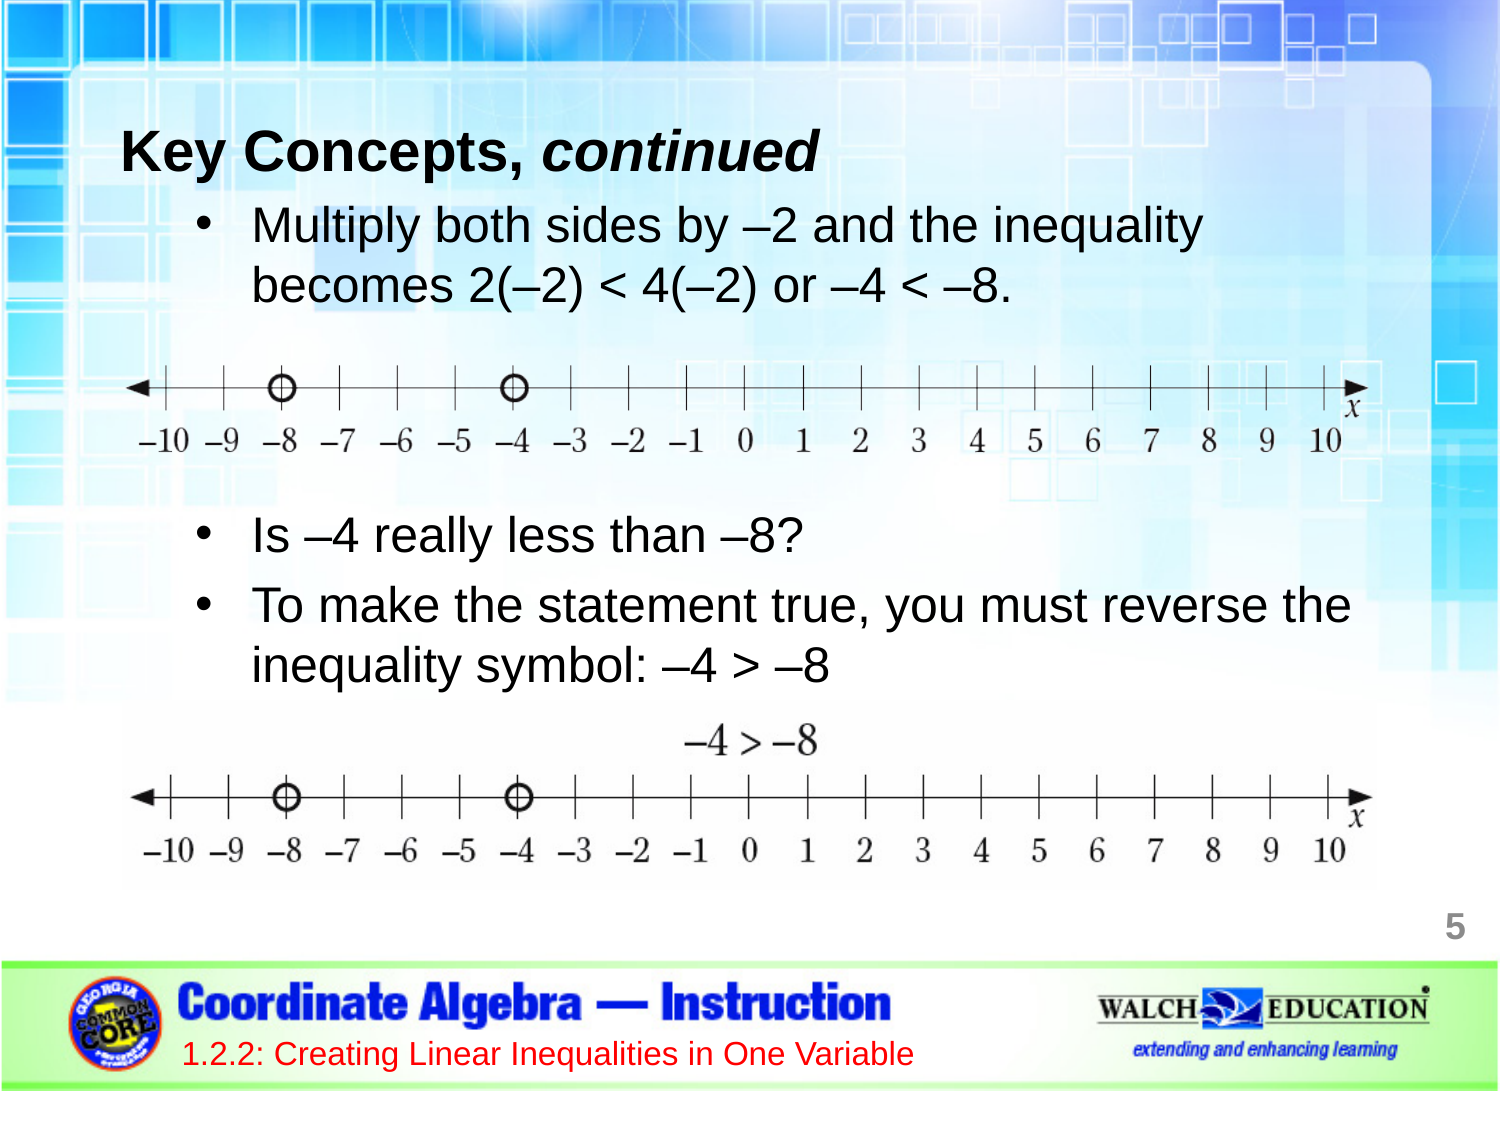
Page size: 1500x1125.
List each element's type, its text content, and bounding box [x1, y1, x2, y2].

slide_number 5 [1361, 901, 1481, 949]
picture [1, 0, 1500, 1091]
list 1.2.2: Creating Linear Inequalities in One Variable [166, 1024, 1074, 1069]
subtitle Key Concepts, continued Multiply both sides by –2 and the inequality becomes 2(–2) < 4(–2) or –4 < –8. Is –4 really less than –8? To make the statement true, you must reverse the inequality symbol: –4 > –8 [105, 105, 1394, 341]
subtitle Key Concepts, continued Multiply both sides by –2 and the inequality becomes 2(–2) < 4(–2) or –4 < –8. Is –4 really less than –8? To make the statement true, you must reverse the inequality symbol: –4 > –8 [105, 501, 1394, 925]
